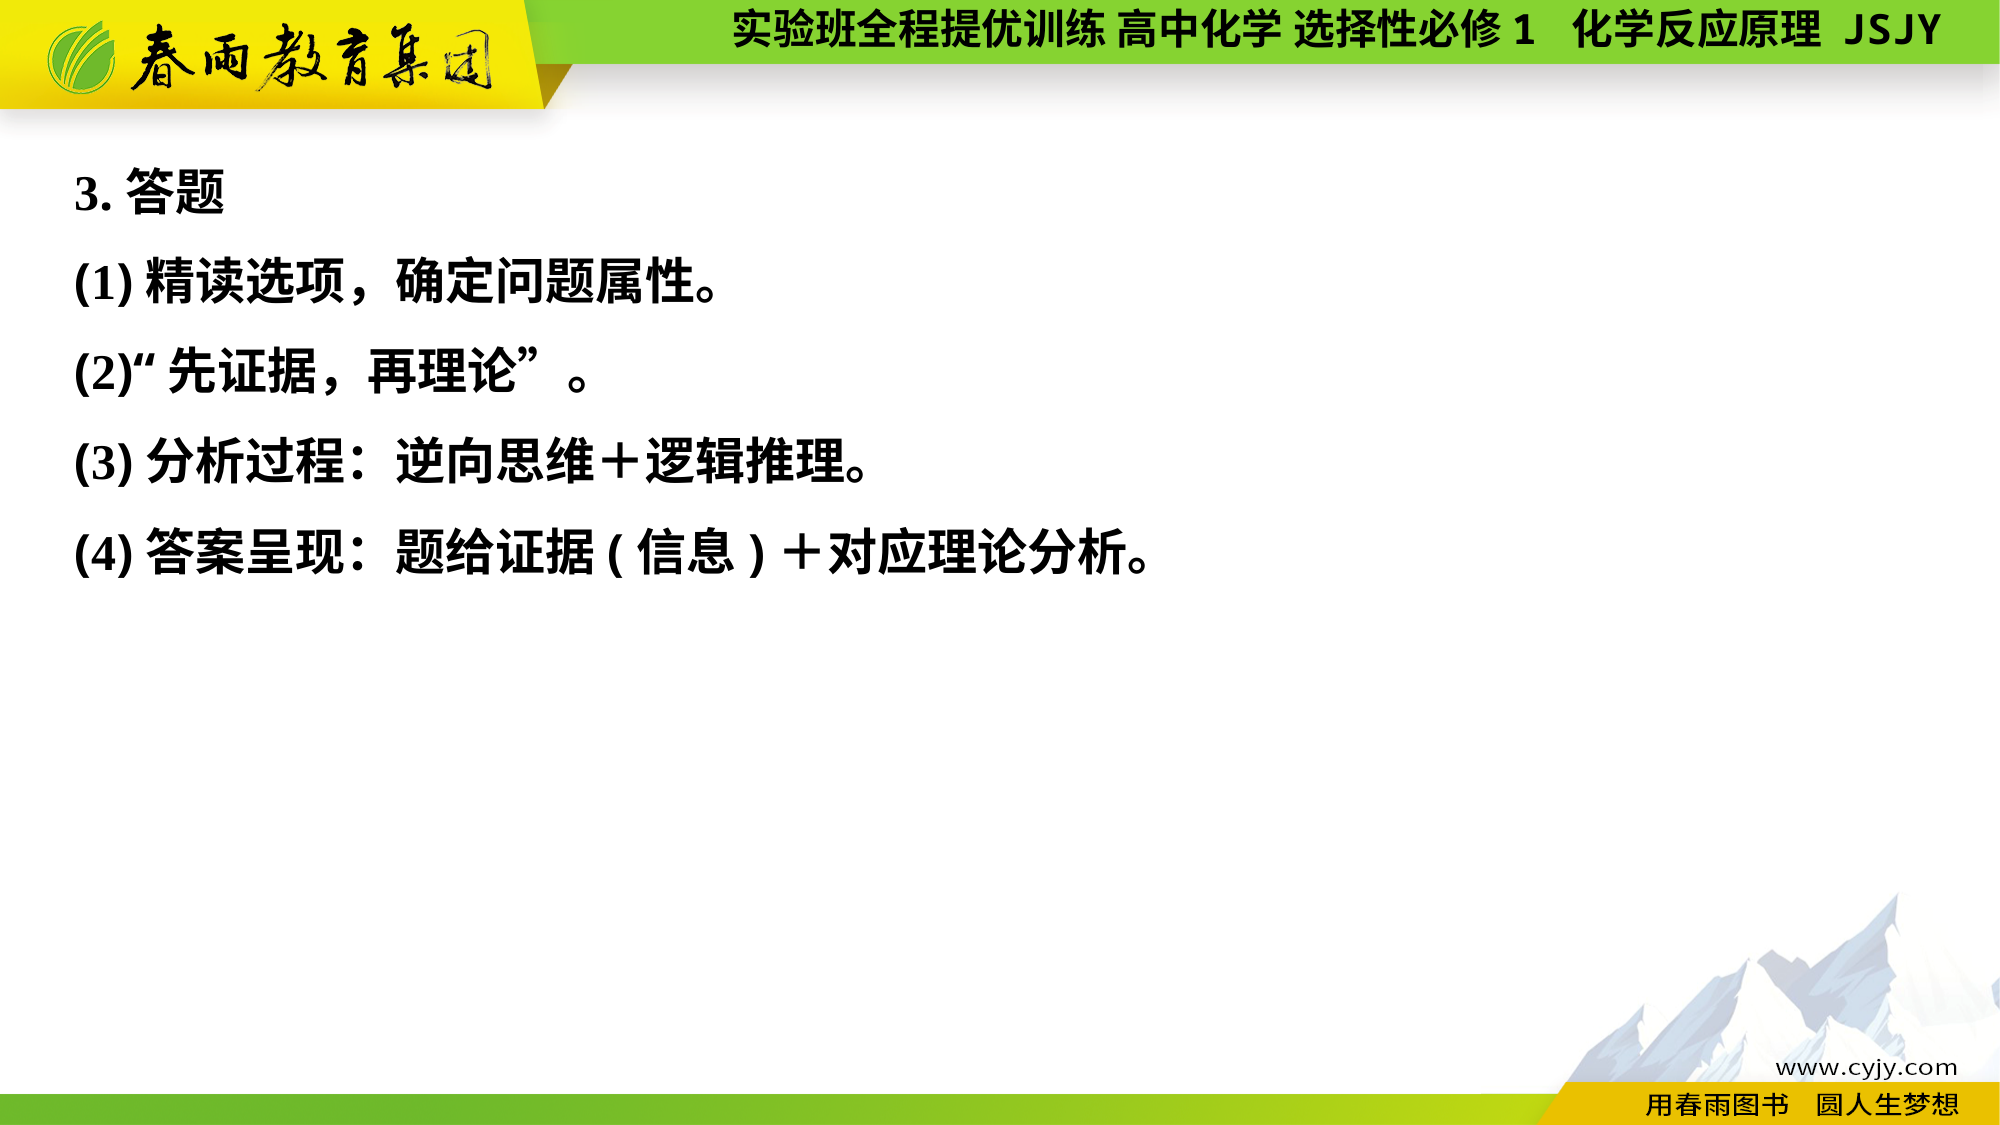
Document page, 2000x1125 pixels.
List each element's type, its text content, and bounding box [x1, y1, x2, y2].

picture [0, 0, 2000, 1125]
list 3.答题 (1)精读选项，确定问题属性。 (2)“先证据，再理论”。 (3)分析过程：逆向思维＋逻辑推理。 (4)答案呈现：题给证据(信息)＋对应理论分析。 [59, 122, 1944, 581]
